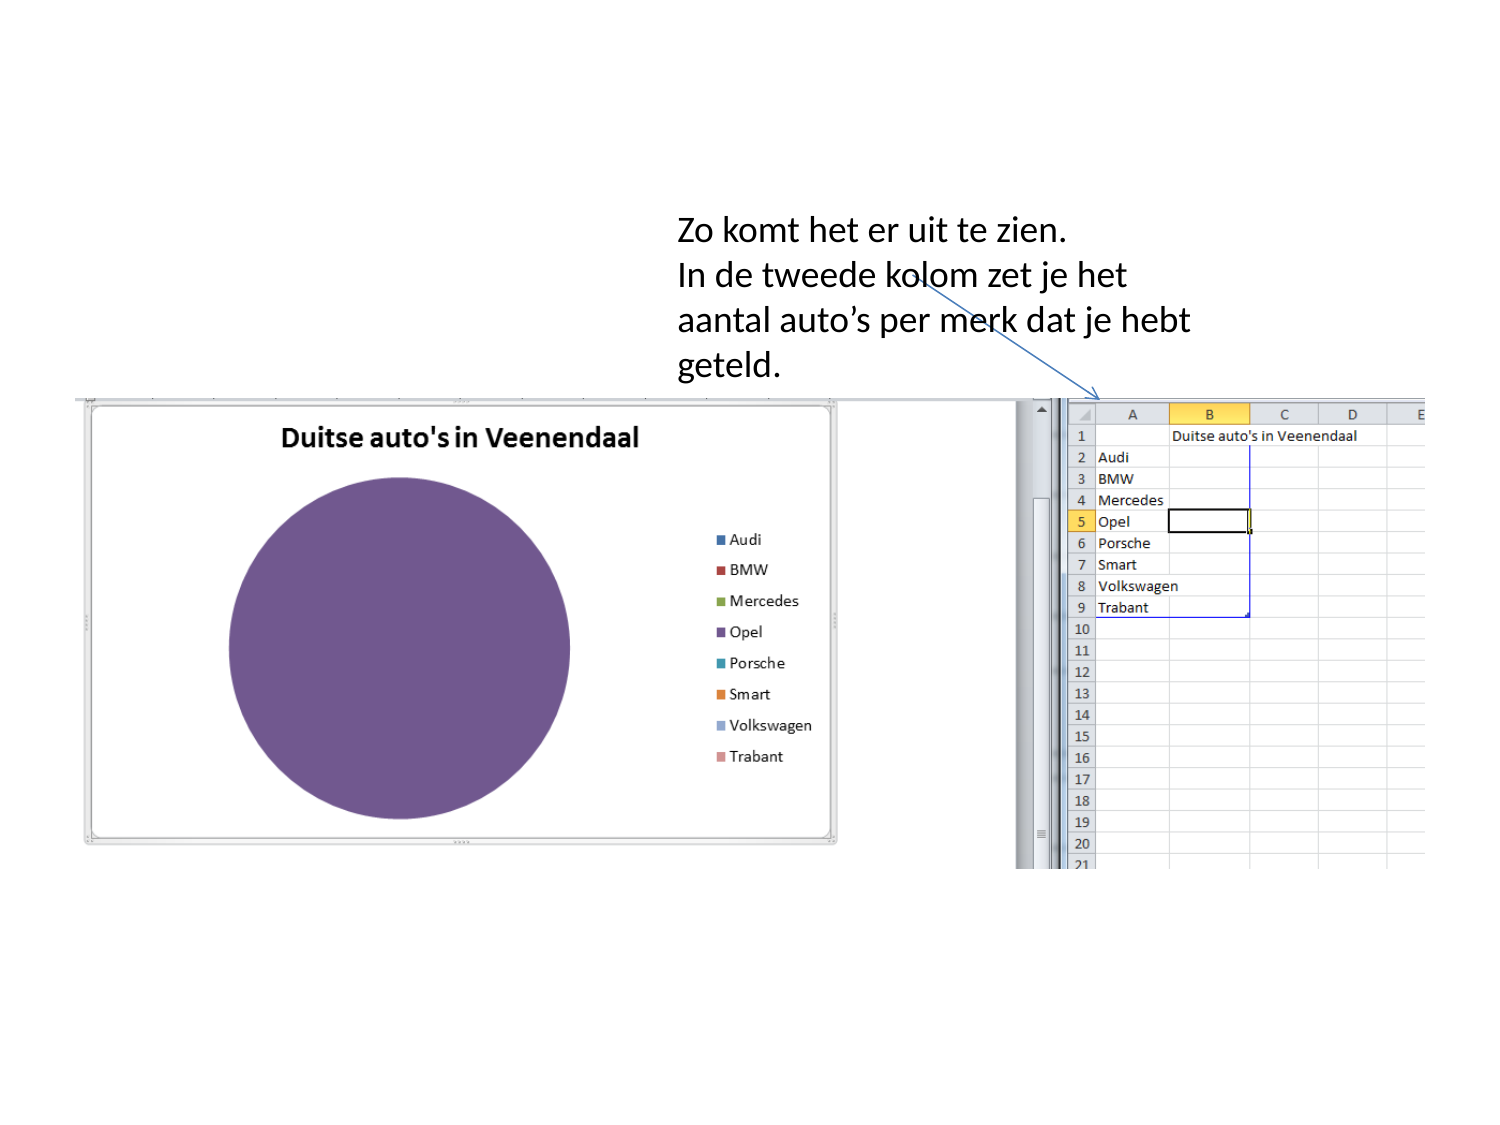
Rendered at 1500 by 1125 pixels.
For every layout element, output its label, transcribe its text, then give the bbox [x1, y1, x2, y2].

text_box Zo komt het er uit te zien. In de tweede kolom zet je het aantal auto’s per merk dat je hebt geteld. [662, 197, 1213, 393]
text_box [912, 274, 1101, 401]
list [74, 398, 1426, 870]
